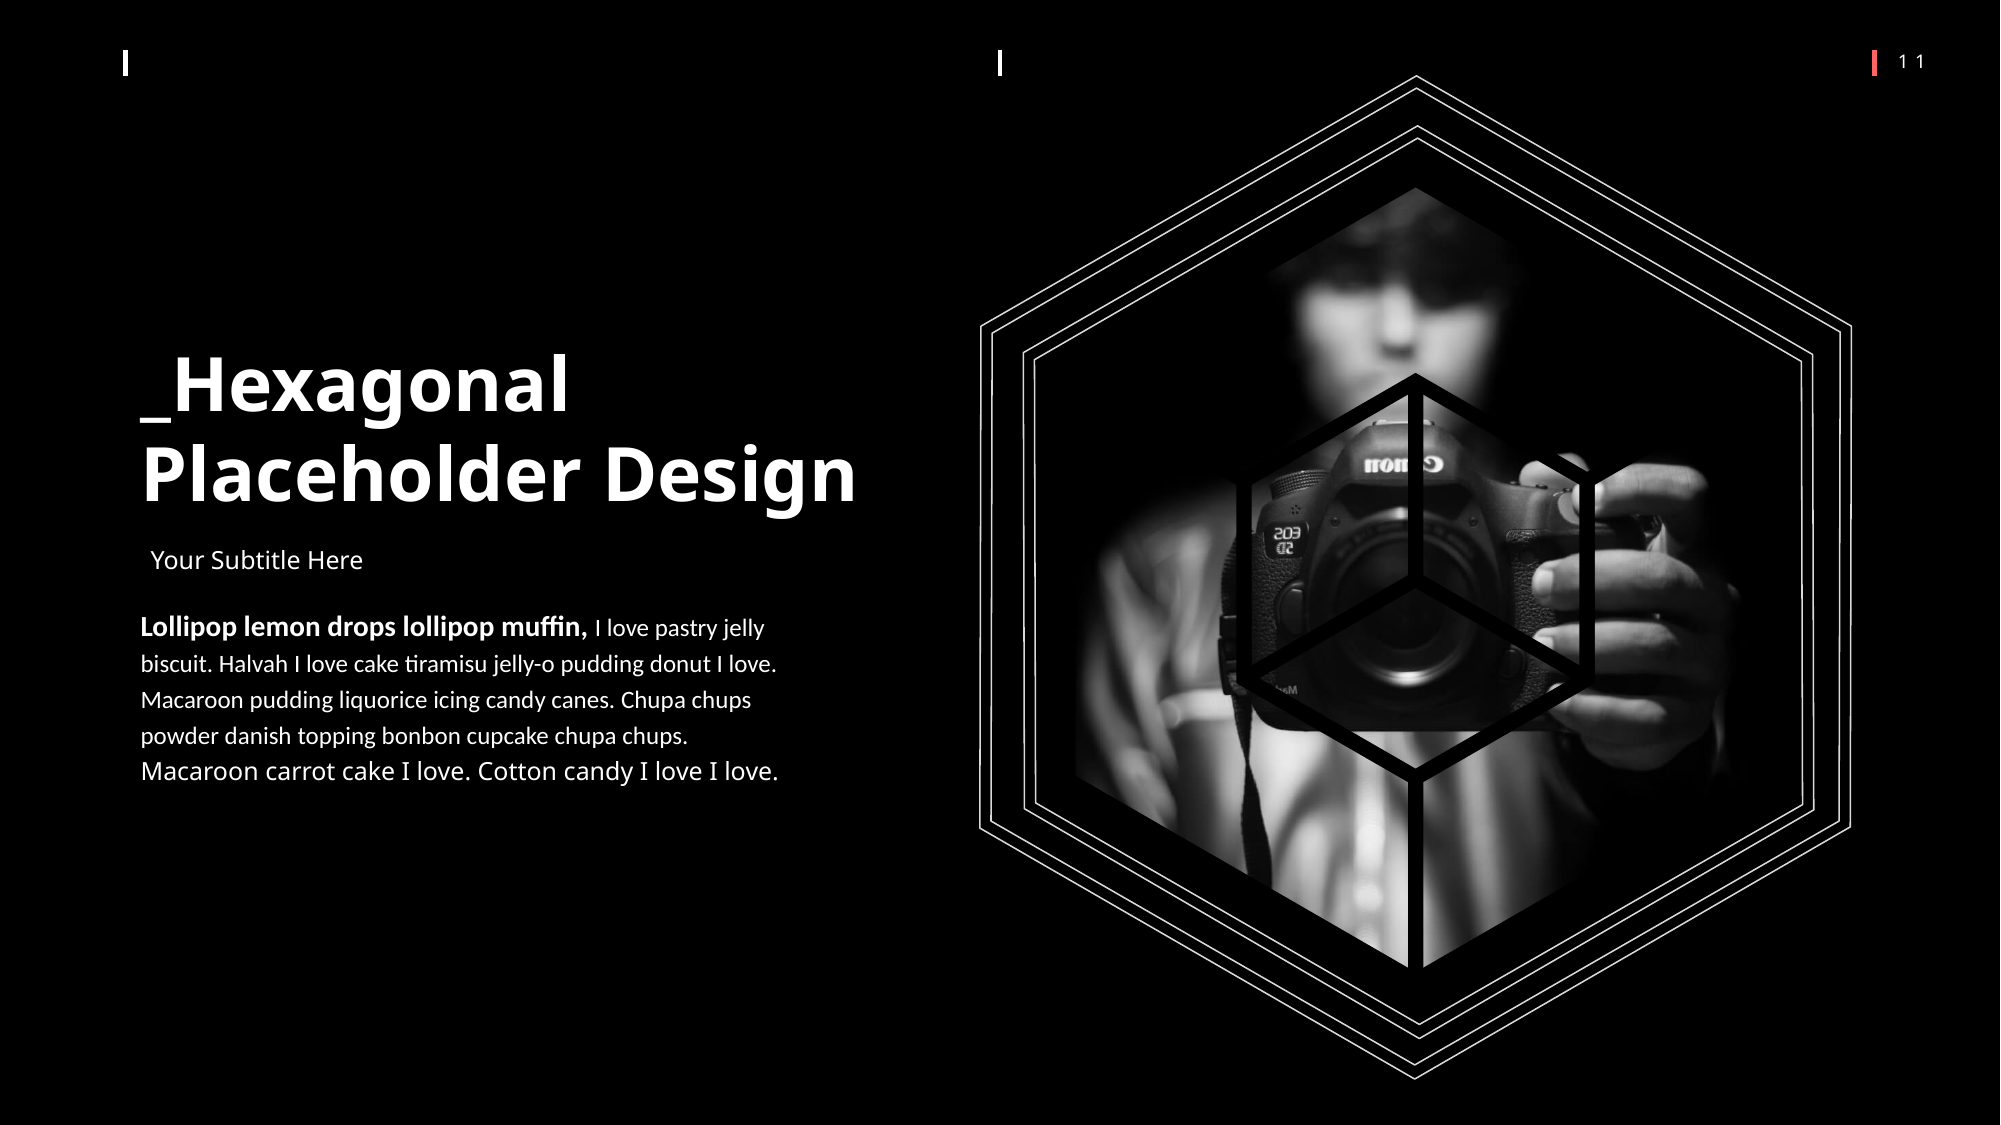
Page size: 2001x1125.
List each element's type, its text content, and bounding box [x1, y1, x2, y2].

text_box Lollipop lemon drops lollipop muffin, I love pastry jelly biscuit. Halvah I love cake tiramisu jelly-o pudding donut I love. Macaroon pudding liquorice icing candy canes. Chupa chups powder danish topping bonbon cupcake chupa chups. Macaroon carrot cake I love. Cotton candy I love I love. [125, 592, 805, 793]
picture [1075, 187, 1756, 968]
text_box _Hexagonal Placeholder Design [125, 329, 941, 524]
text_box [979, 75, 1852, 1080]
text_box Your Subtitle Here [135, 536, 379, 582]
